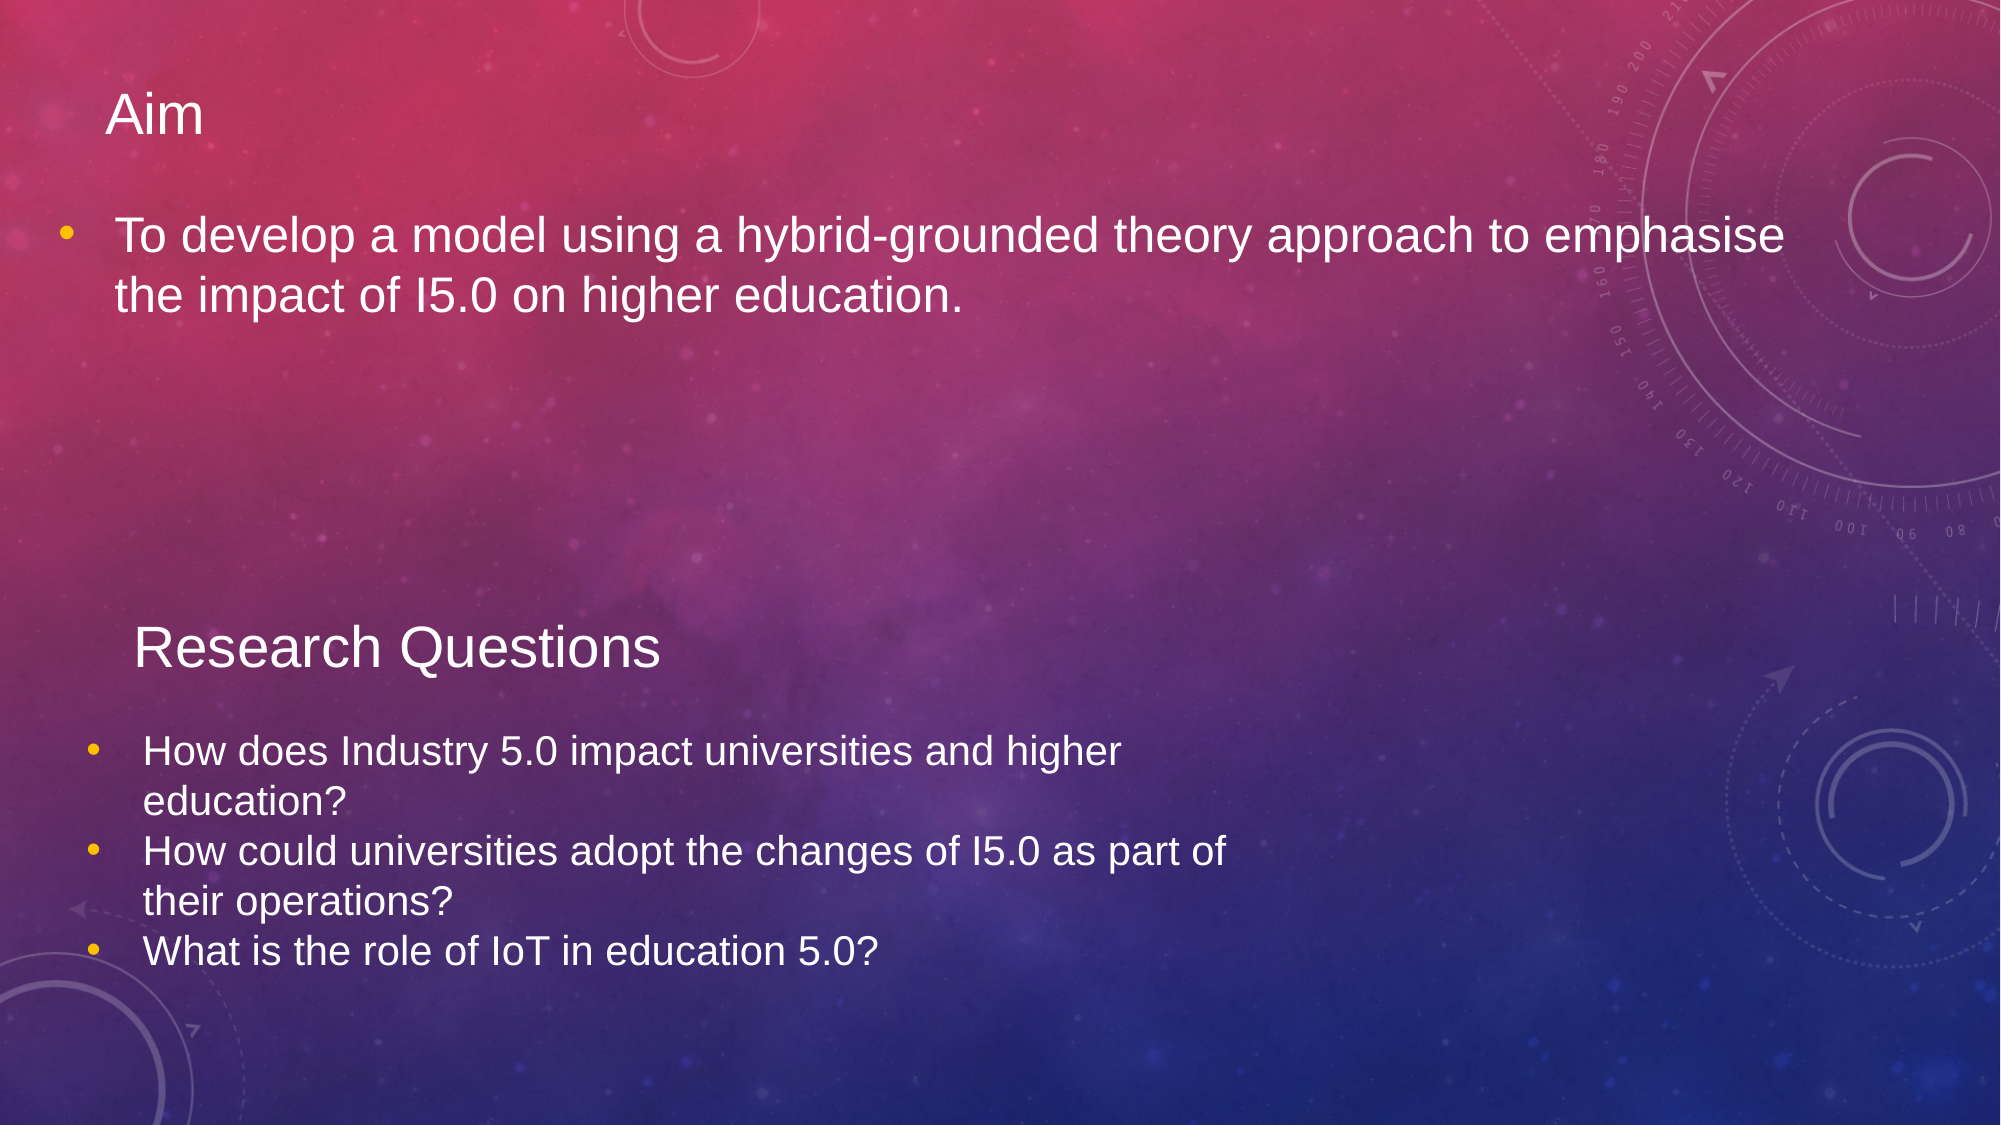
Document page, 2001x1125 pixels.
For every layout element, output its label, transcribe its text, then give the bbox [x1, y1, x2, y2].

text_box Research Questions How does Industry 5.0 impact universities and higher education? How could universities adopt the changes of I5.0 as part of their operations? What is the role of IoT in education 5.0? [71, 601, 1310, 982]
text_box Aim [43, 68, 1044, 154]
picture [0, 0, 2001, 1125]
text_box To develop a model using a hybrid-grounded theory approach to emphasise the impact of I5.0 on higher education. [43, 195, 1830, 330]
